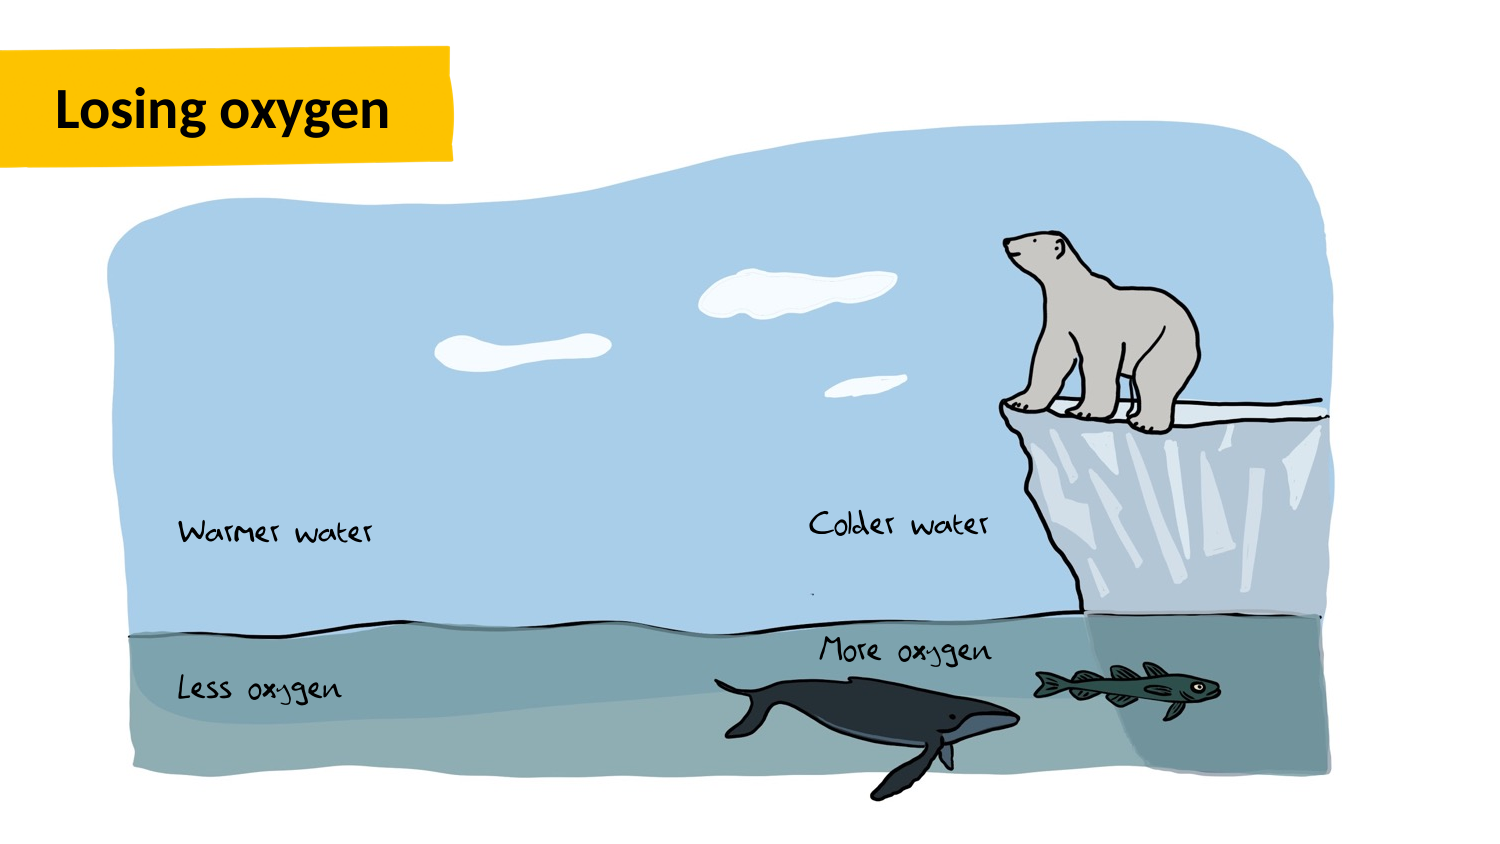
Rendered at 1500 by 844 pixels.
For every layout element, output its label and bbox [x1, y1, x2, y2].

picture [0, 41, 1444, 825]
